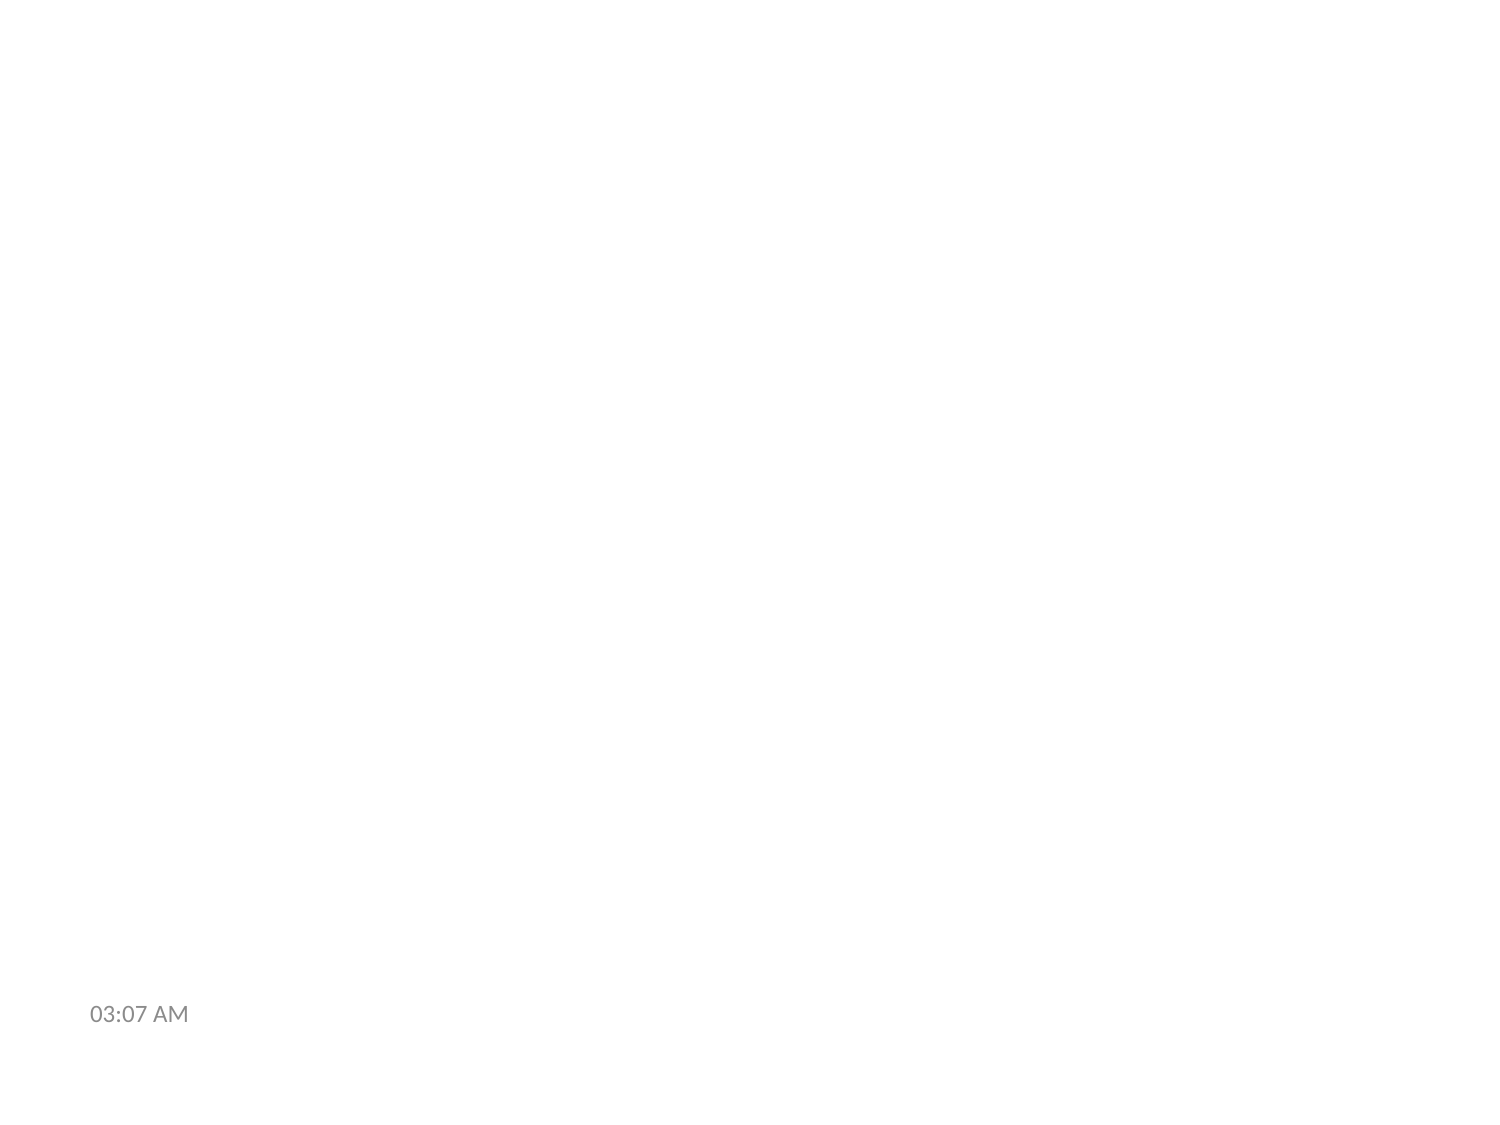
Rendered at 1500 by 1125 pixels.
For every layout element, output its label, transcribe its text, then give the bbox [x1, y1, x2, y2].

text_box 3:35 PM [75, 982, 425, 1043]
